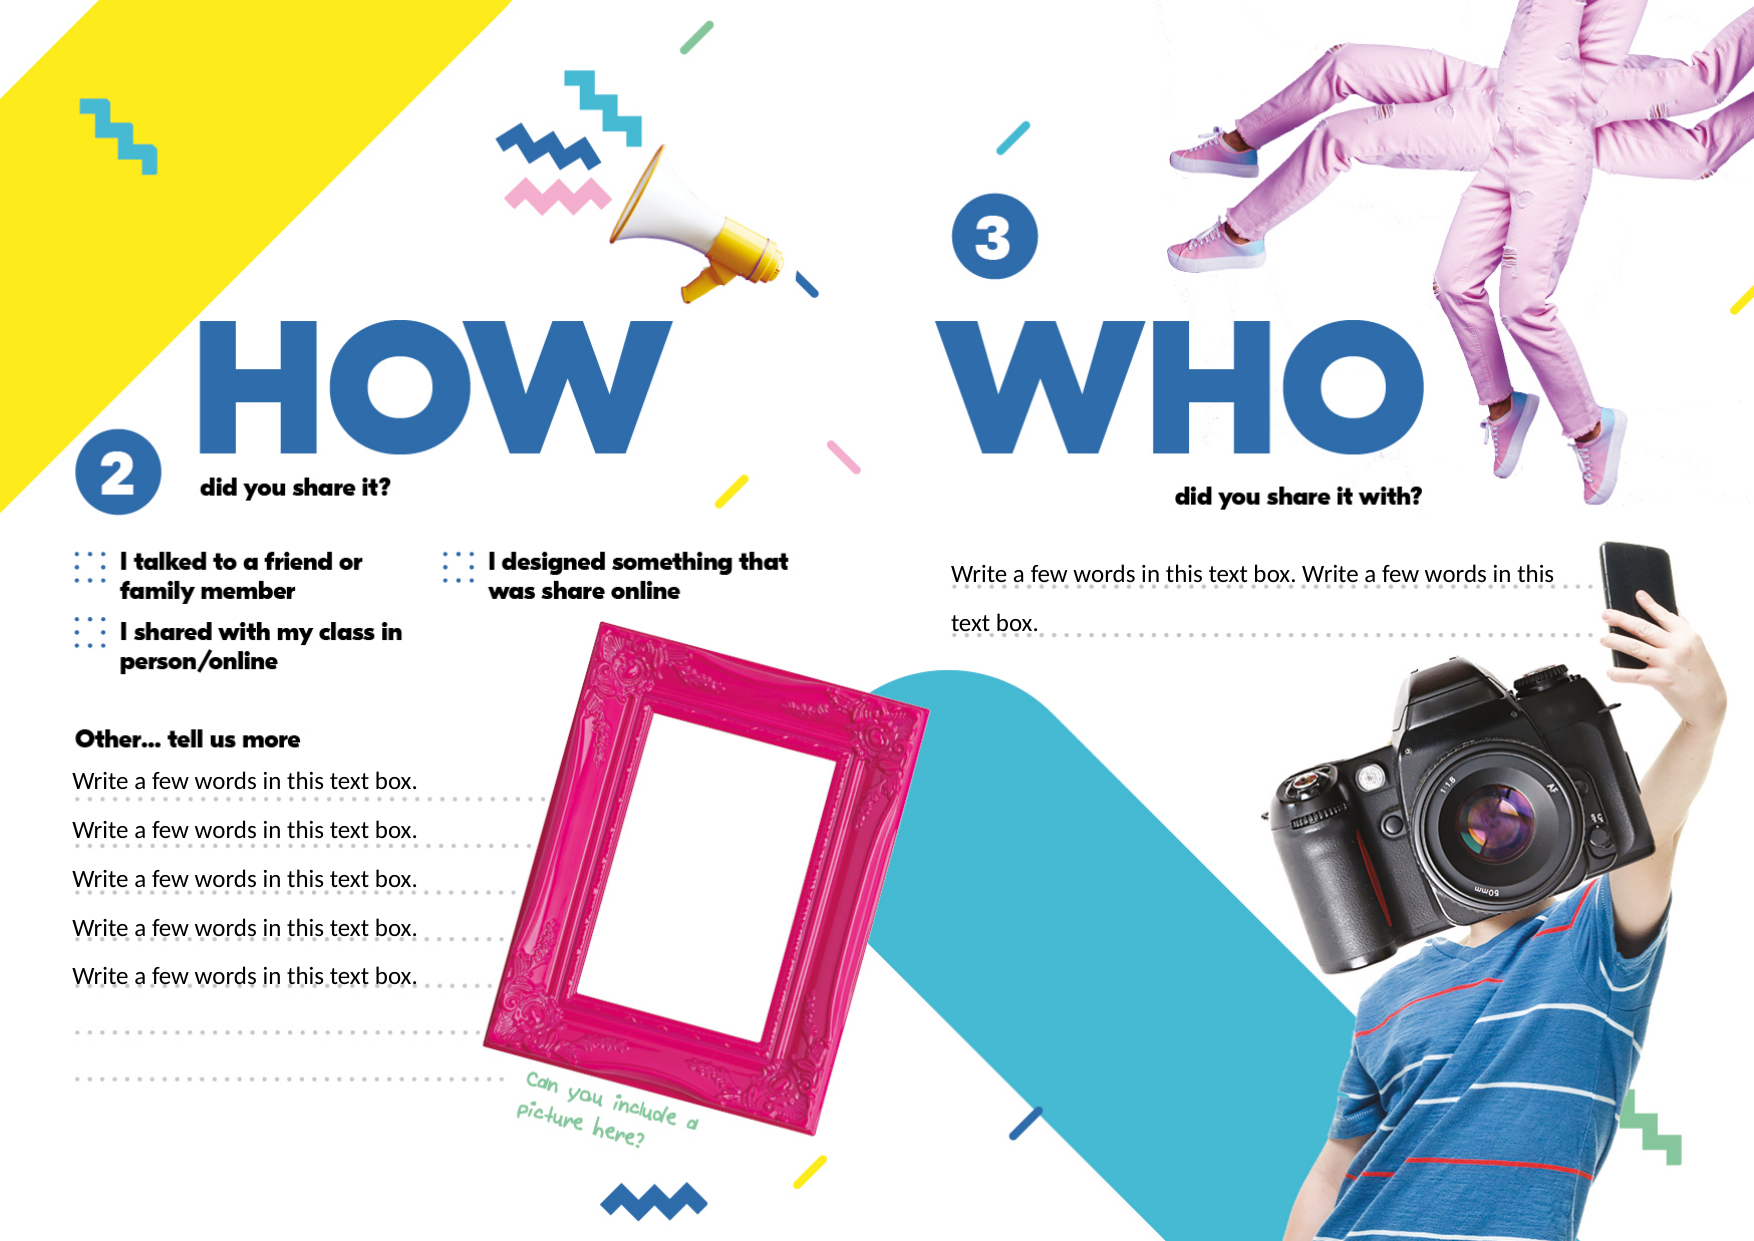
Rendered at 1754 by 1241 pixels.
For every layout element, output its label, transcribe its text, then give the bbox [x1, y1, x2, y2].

picture [0, 0, 1754, 1241]
text_box Write a few words in this text box. Write a few words in this text box. Write a few words in this text box. Write a few words in this text box. Write a few words in this text box. [57, 738, 490, 1047]
text_box Write a few words in this text box. Write a few words in this text box. [936, 531, 1607, 693]
